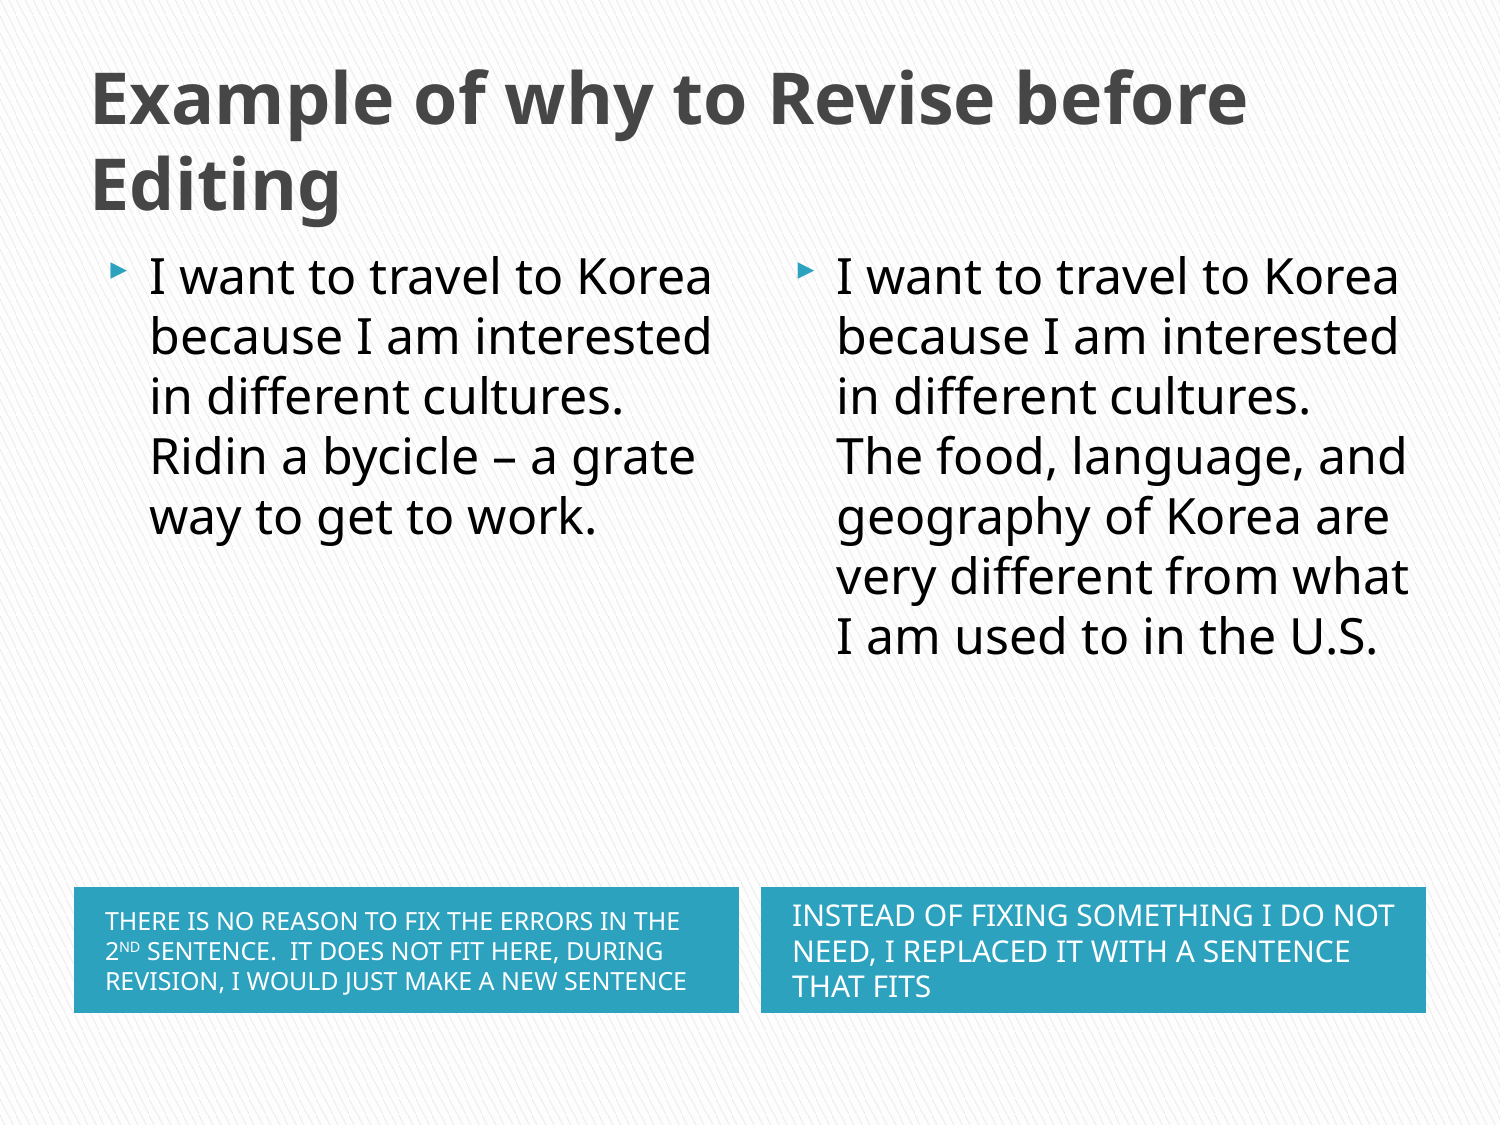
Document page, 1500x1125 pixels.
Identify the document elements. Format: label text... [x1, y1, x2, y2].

list I want to travel to Korea because I am interested in different cultures. The food, language, and geography of Korea are very different from what I am used to in the U.S. [761, 236, 1425, 884]
list I want to travel to Korea because I am interested in different cultures. Ridin a bycicle – a grate way to get to work. [75, 236, 738, 884]
title Example of why to Revise before Editing [75, 44, 1425, 233]
list INSTEAD OF FIXING SOMETHING I DO NOT NEED, I REPLACED IT WITH A SENTENCE THAT FITS [761, 887, 1426, 1013]
list THERE IS NO REASON TO FIX THE ERRORS IN THE 2ND SENTENCE. IT DOES NOT FIT HERE, DURING REVISION, I WOULD JUST MAKE A NEW SENTENCE [74, 887, 739, 1013]
